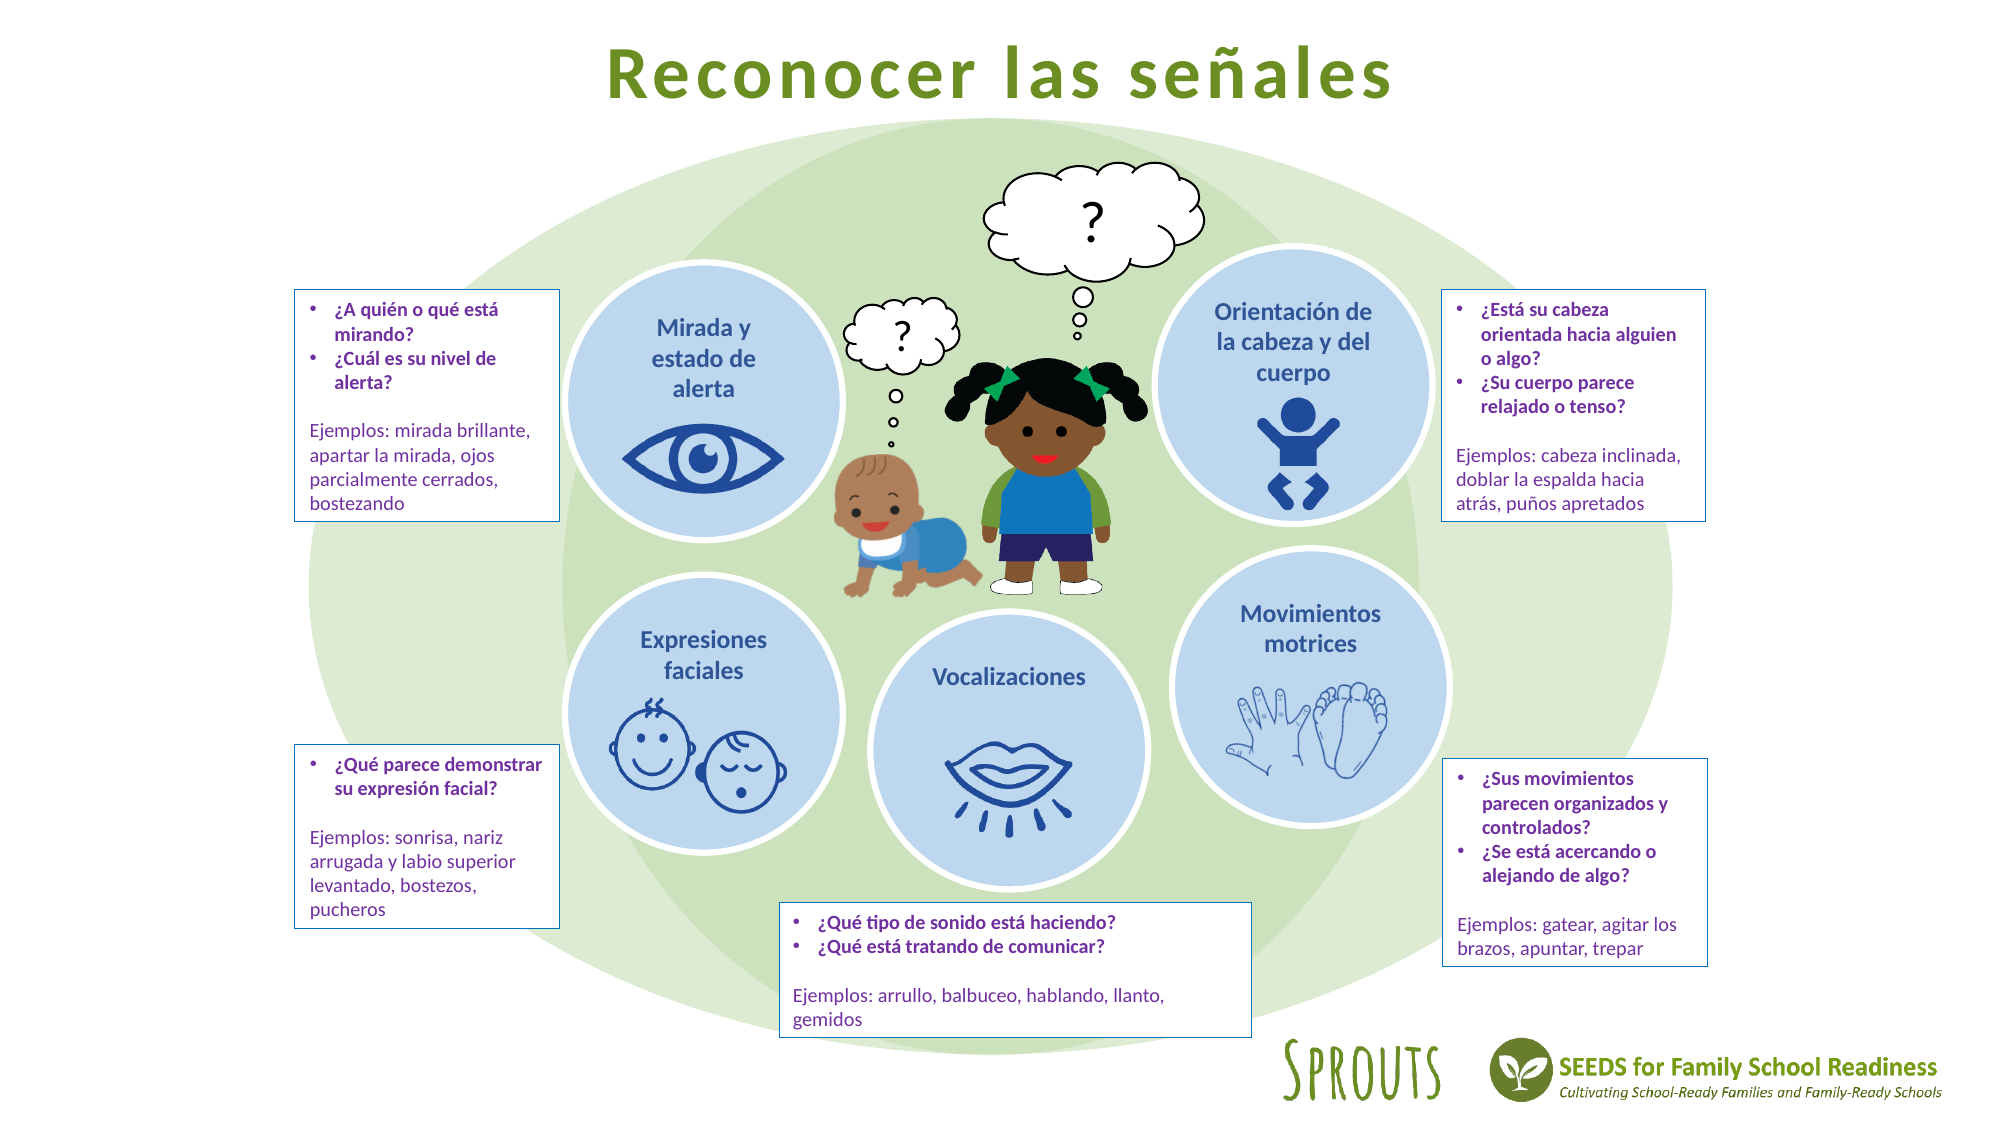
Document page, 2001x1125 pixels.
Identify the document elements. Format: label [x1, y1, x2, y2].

picture [831, 358, 1148, 601]
picture [1487, 1035, 1955, 1111]
picture [1271, 1027, 1453, 1118]
